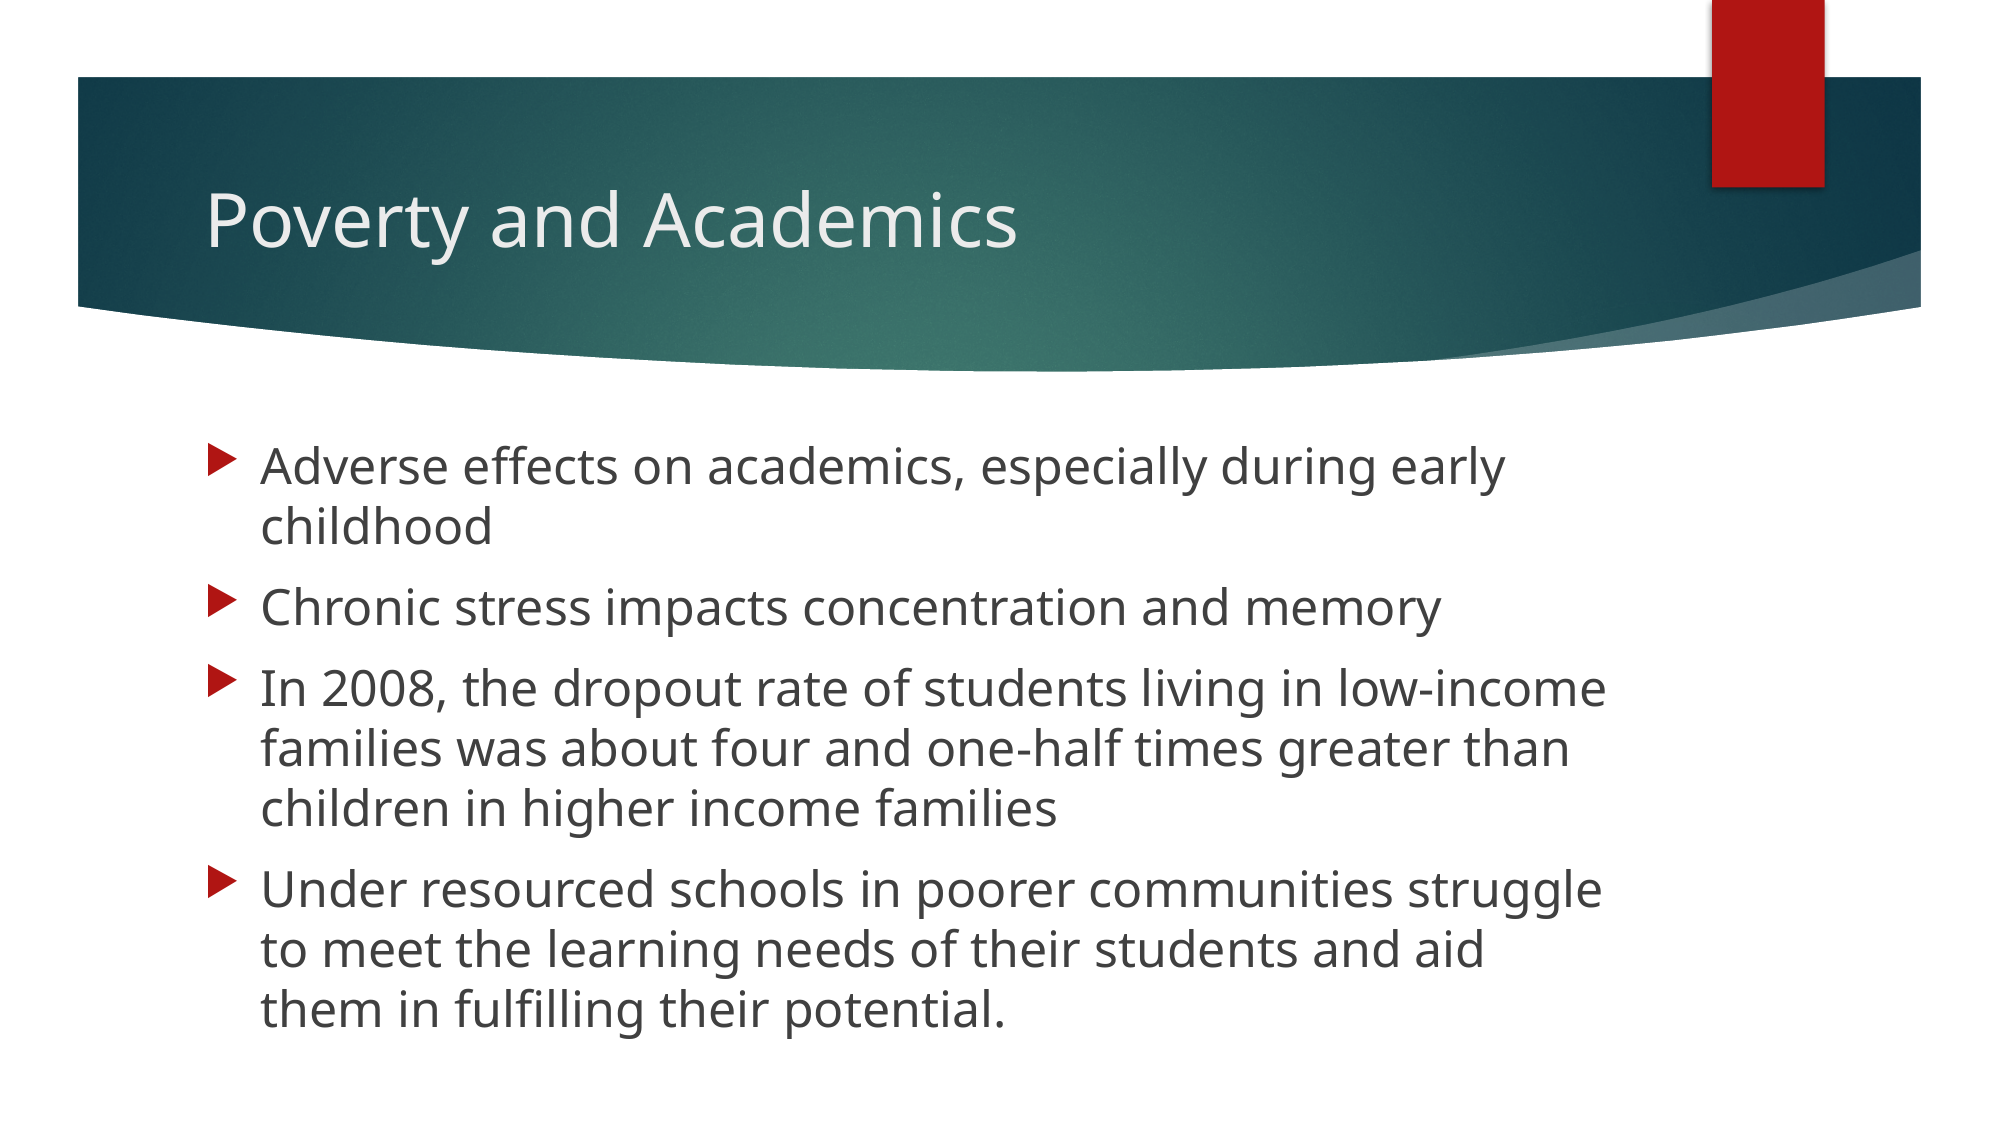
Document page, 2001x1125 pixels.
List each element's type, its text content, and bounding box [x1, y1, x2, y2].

list Adverse effects on academics, especially during early childhood Chronic stress impacts concentration and memory In 2008, the dropout rate of students living in low-income families was about four and one-half times greater than children in higher income families Under resourced schools in poorer communities struggle to meet the learning needs of their students and aid them in fulfilling their potential. [189, 427, 1638, 988]
title Poverty and Academics [189, 159, 1638, 276]
